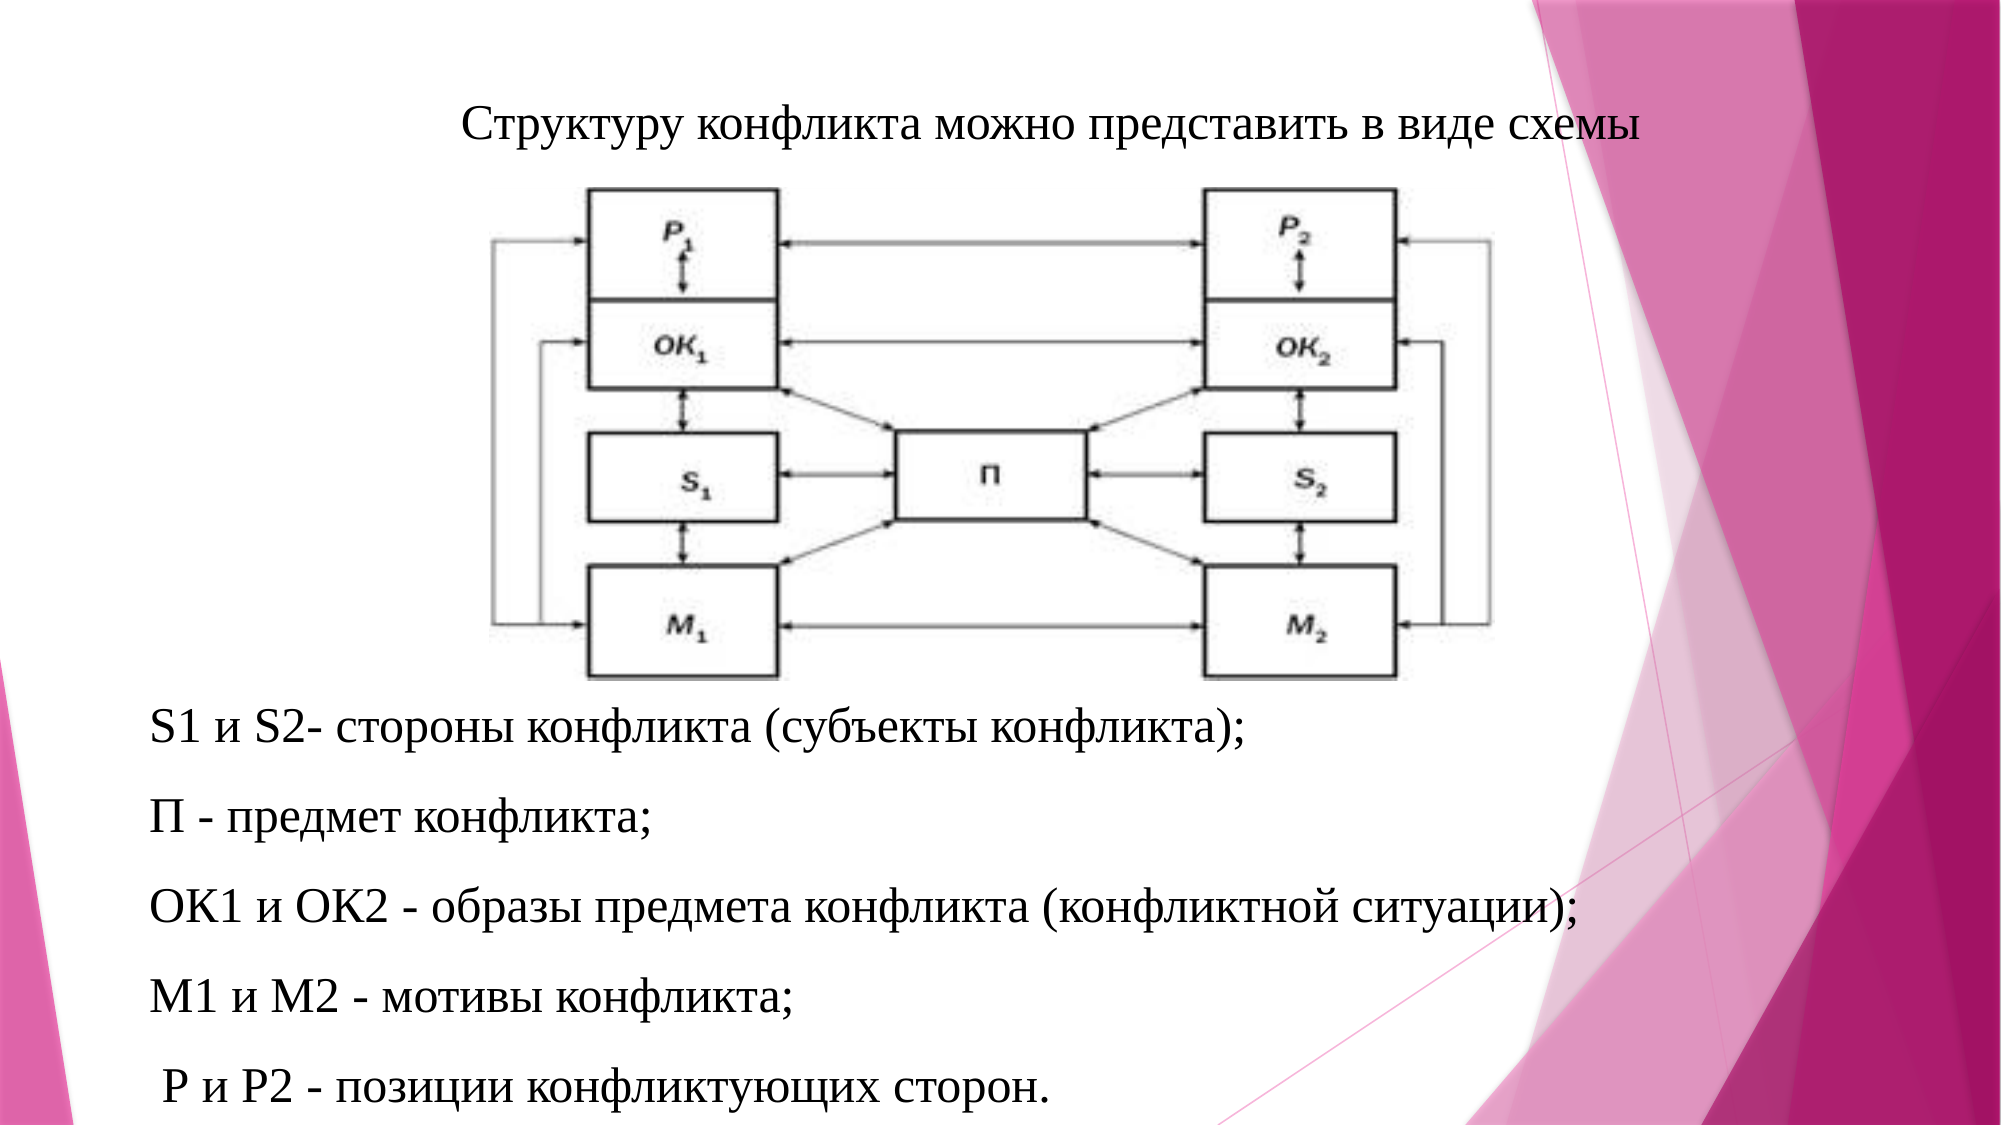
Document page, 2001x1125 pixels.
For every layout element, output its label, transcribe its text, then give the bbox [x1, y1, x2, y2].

text_box S1 и S2- стороны конфликта (субъекты конфликта); П - предмет конфликта; ОК1 и ОК2 - образы предмета конфликта (конфликтной ситуации); М1 и М2 - мотивы конфликта; Р и Р2 - позиции конфликтующих сторон. [96, 655, 1694, 1121]
text_box Структуру конфликта можно представить в виде схемы [408, 52, 1669, 157]
picture [488, 187, 1495, 682]
